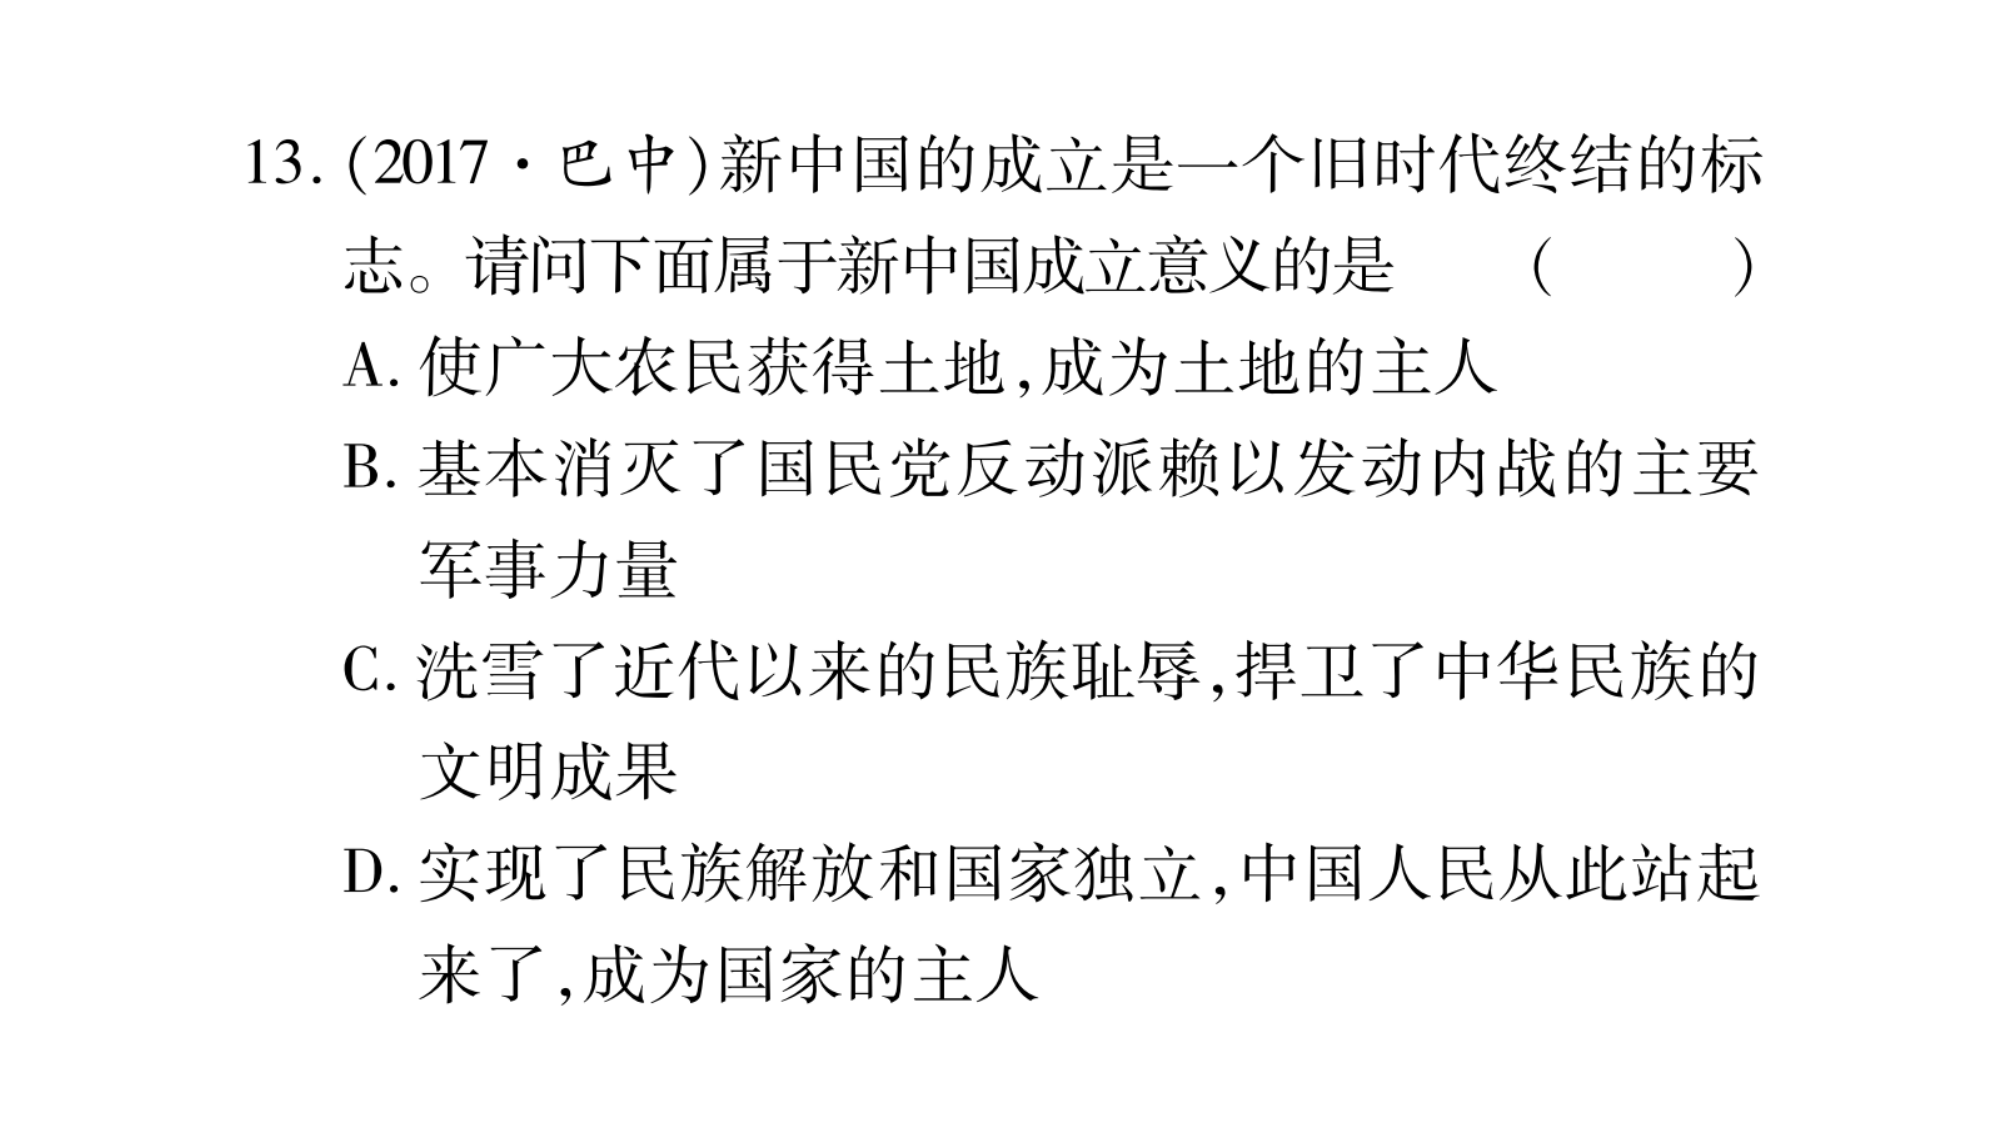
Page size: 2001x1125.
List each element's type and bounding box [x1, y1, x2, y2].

picture [220, 112, 1780, 1012]
